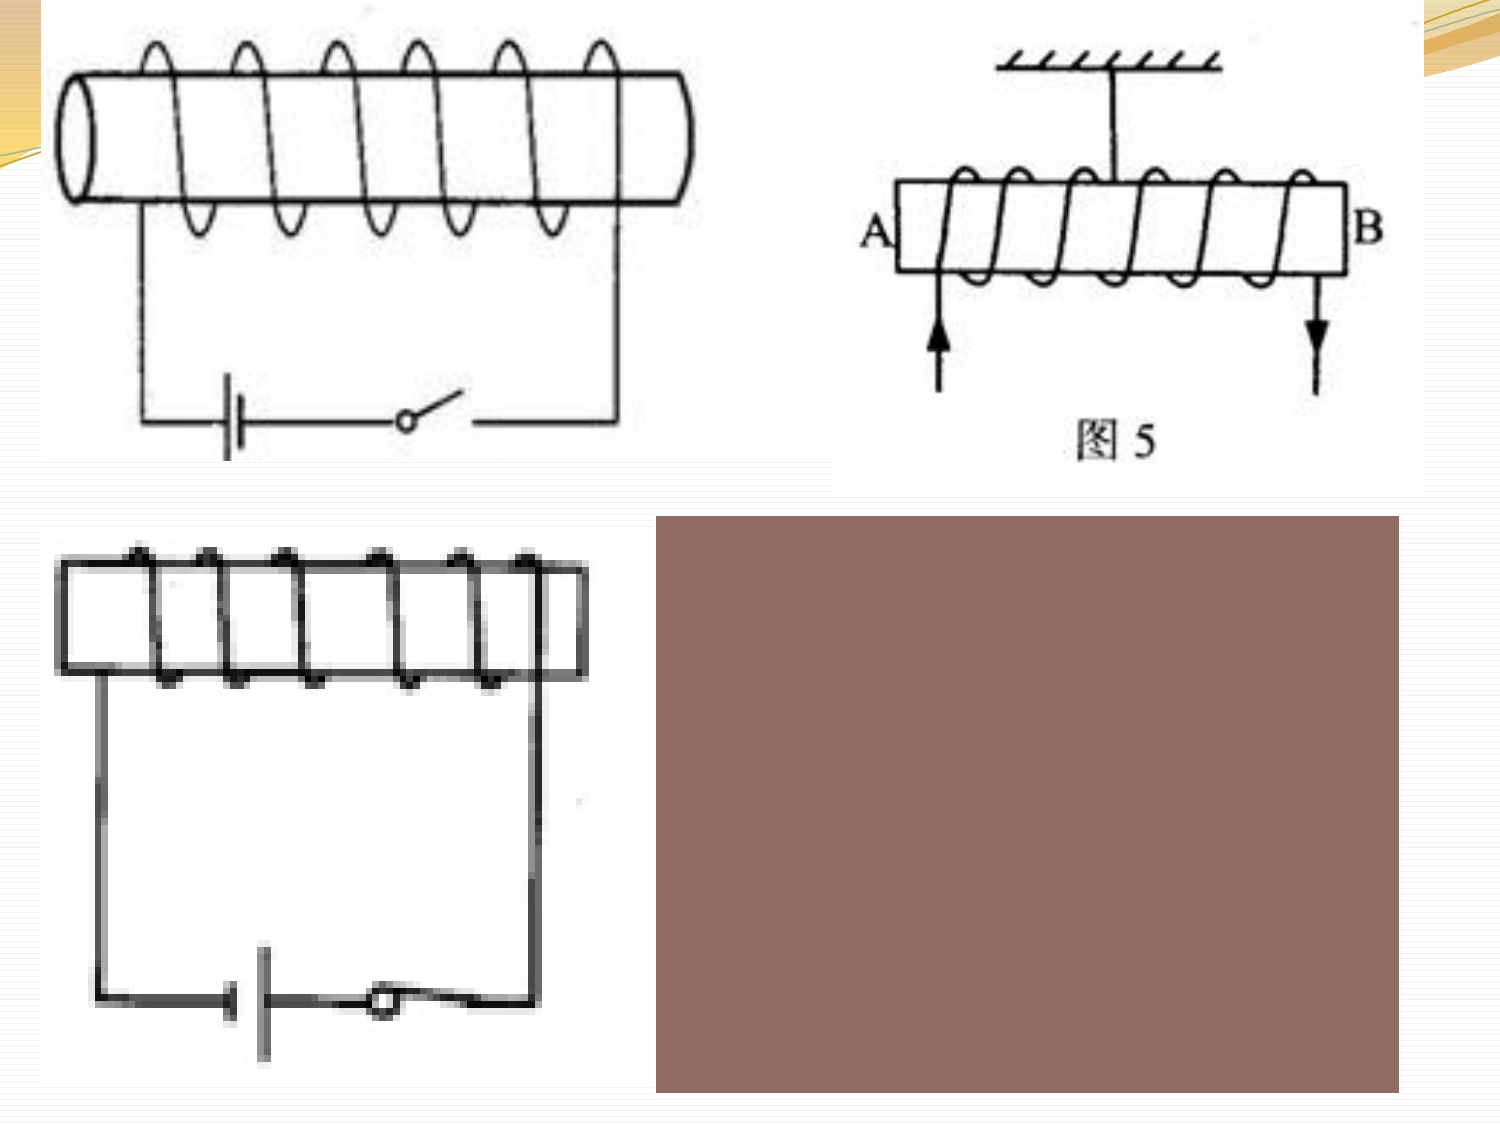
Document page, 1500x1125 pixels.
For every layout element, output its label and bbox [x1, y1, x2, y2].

picture [41, 0, 1424, 496]
text_box [655, 515, 1400, 1094]
picture [41, 526, 1328, 1083]
